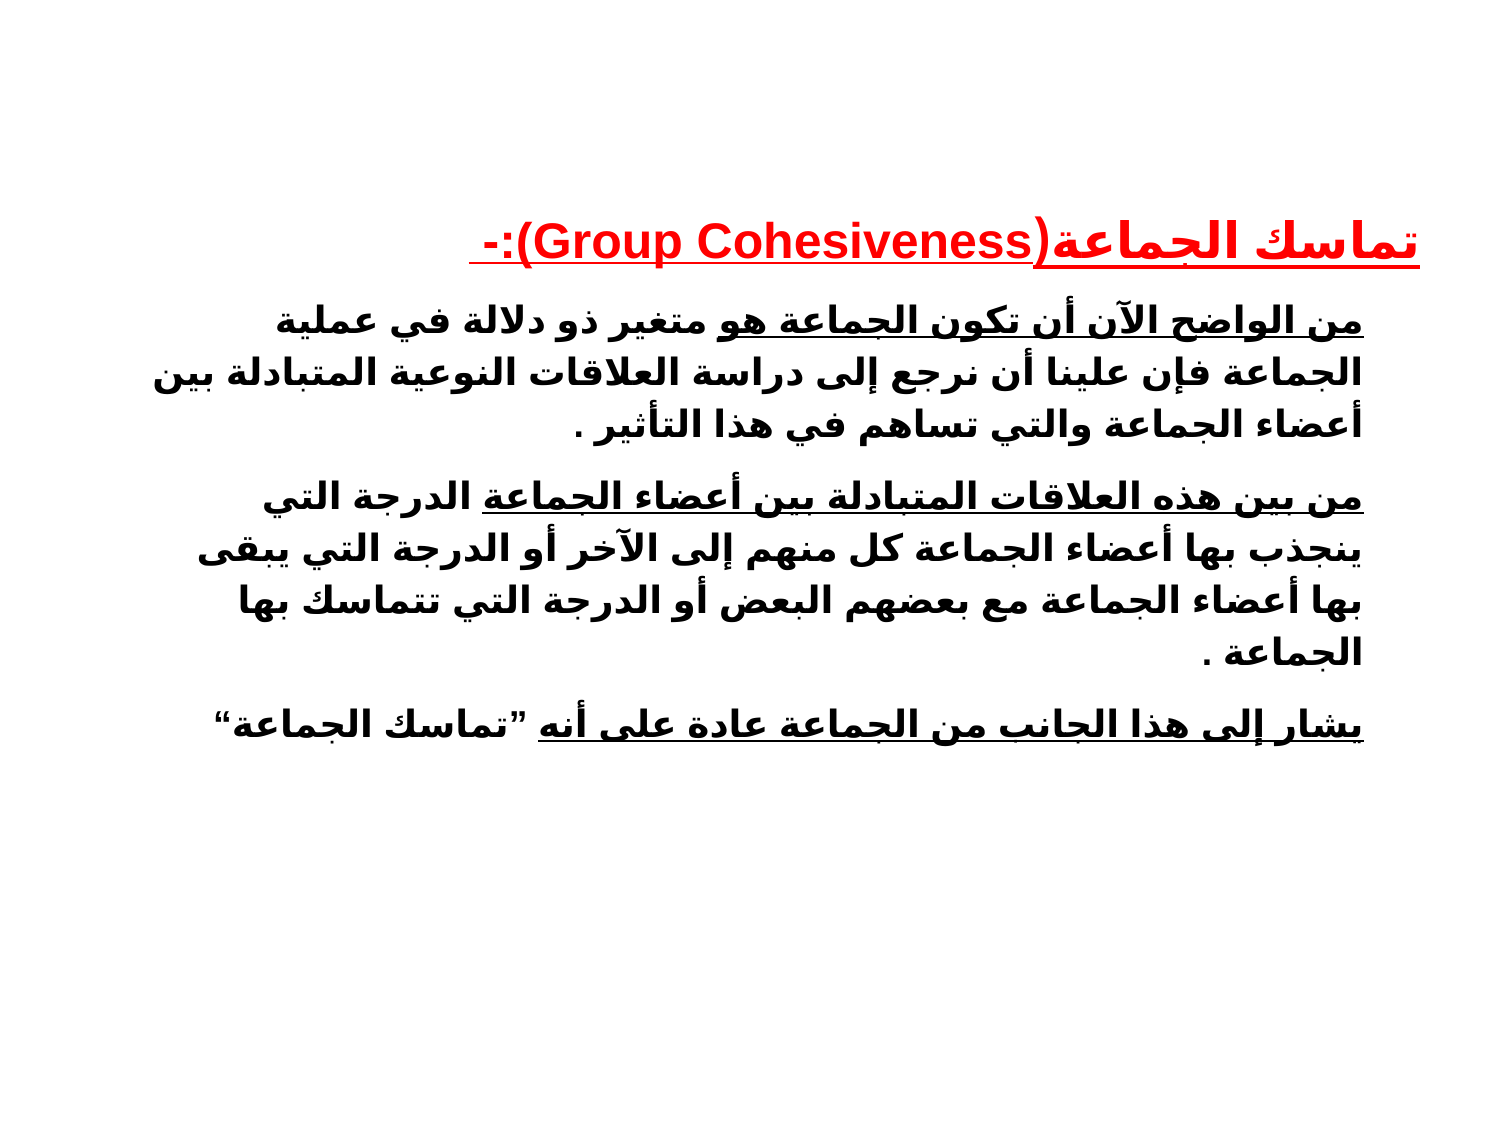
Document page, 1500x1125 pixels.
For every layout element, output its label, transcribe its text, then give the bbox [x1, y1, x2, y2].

text_box تماسك الجماعة(Group Cohesiveness):- من الواضح الآن أن تكون الجماعة هو متغير ذو دلالة في عملية الجماعة فإن علينا أن نرجع إلى دراسة العلاقات النوعية المتبادلة بين أعضاء الجماعة والتي تساهم في هذا التأثير . من بين هذه العلاقات المتبادلة بين أعضاء الجماعة الدرجة التي ينجذب بها أعضاء الجماعة كل منهم إلى الآخر أو الدرجة التي يبقى بها أعضاء الجماعة مع بعضهم البعض أو الدرجة التي تتماسك بها الجماعة . يشار إلى هذا الجانب من الجماعة عادة على أنه ”تماسك الجماعة“ [135, 192, 1435, 753]
